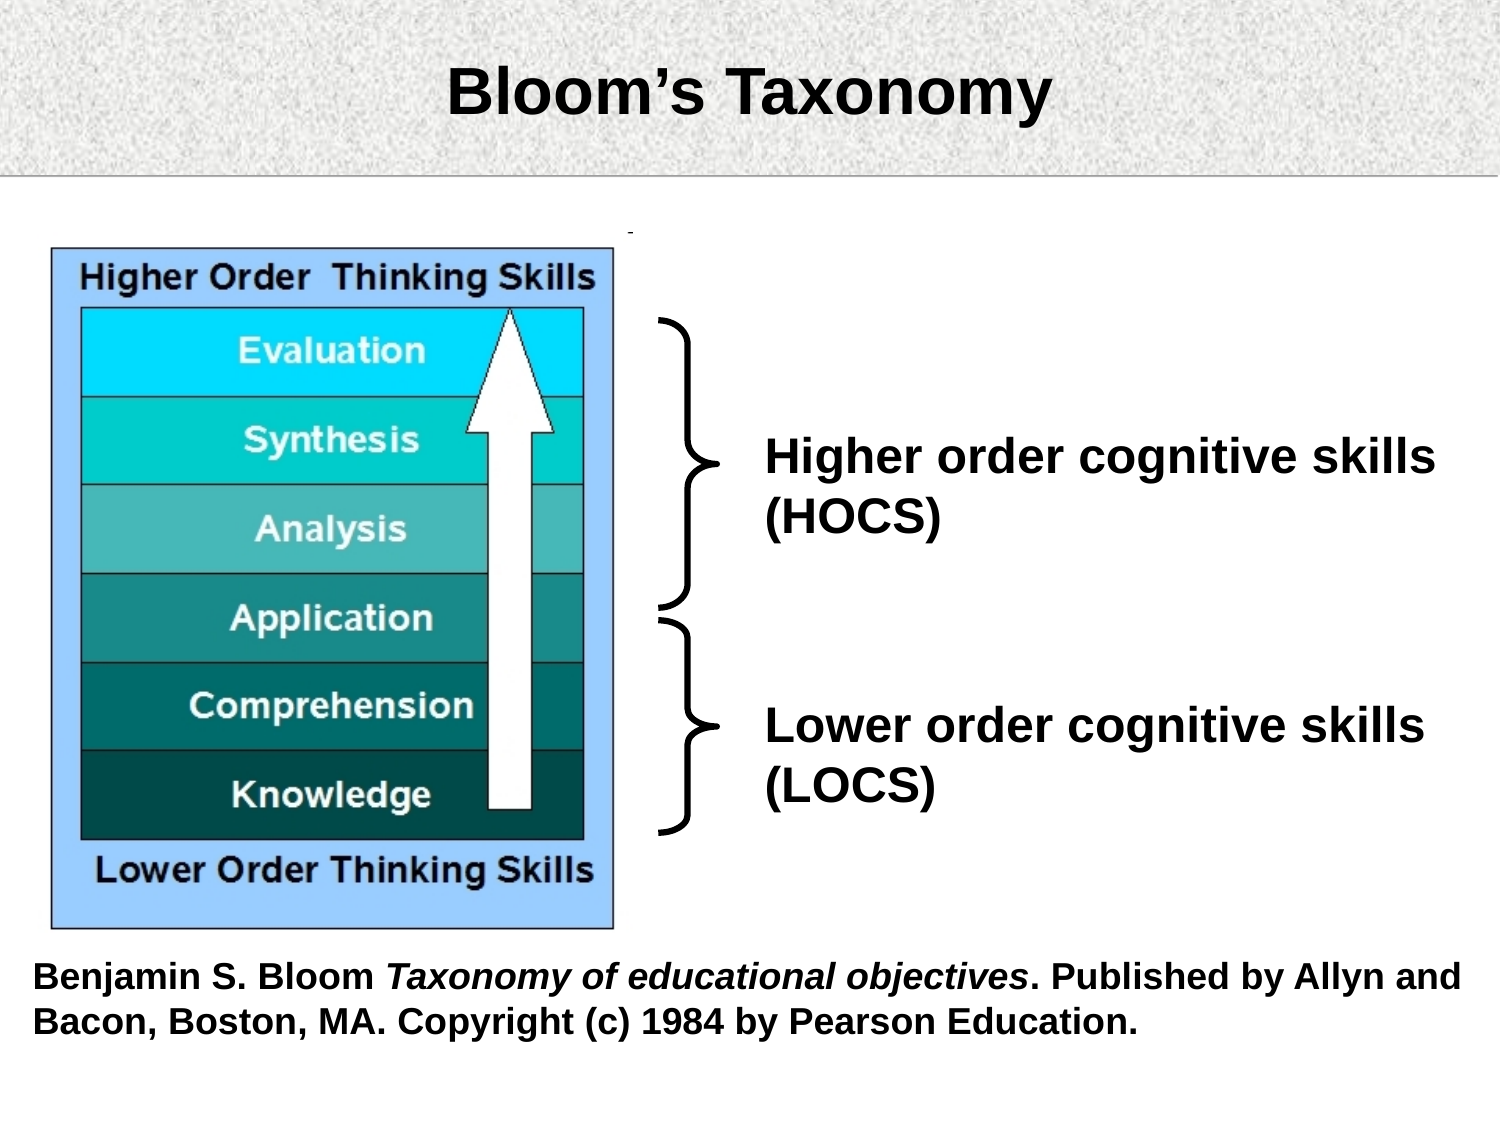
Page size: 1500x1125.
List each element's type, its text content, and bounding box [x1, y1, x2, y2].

text_box [658, 620, 717, 833]
text_box Benjamin S. Bloom Taxonomy of educational objectives. Published by Allyn and Bacon, Boston, MA. Copyright (c) 1984 by Pearson Education. [17, 944, 1482, 1050]
picture [37, 232, 634, 951]
text_box Lower order cognitive skills (LOCS) [749, 685, 1442, 820]
text_box [658, 320, 717, 608]
text_box Bloom’s Taxonomy [0, 0, 1500, 175]
text_box Higher order cognitive skills (HOCS) [749, 416, 1453, 551]
